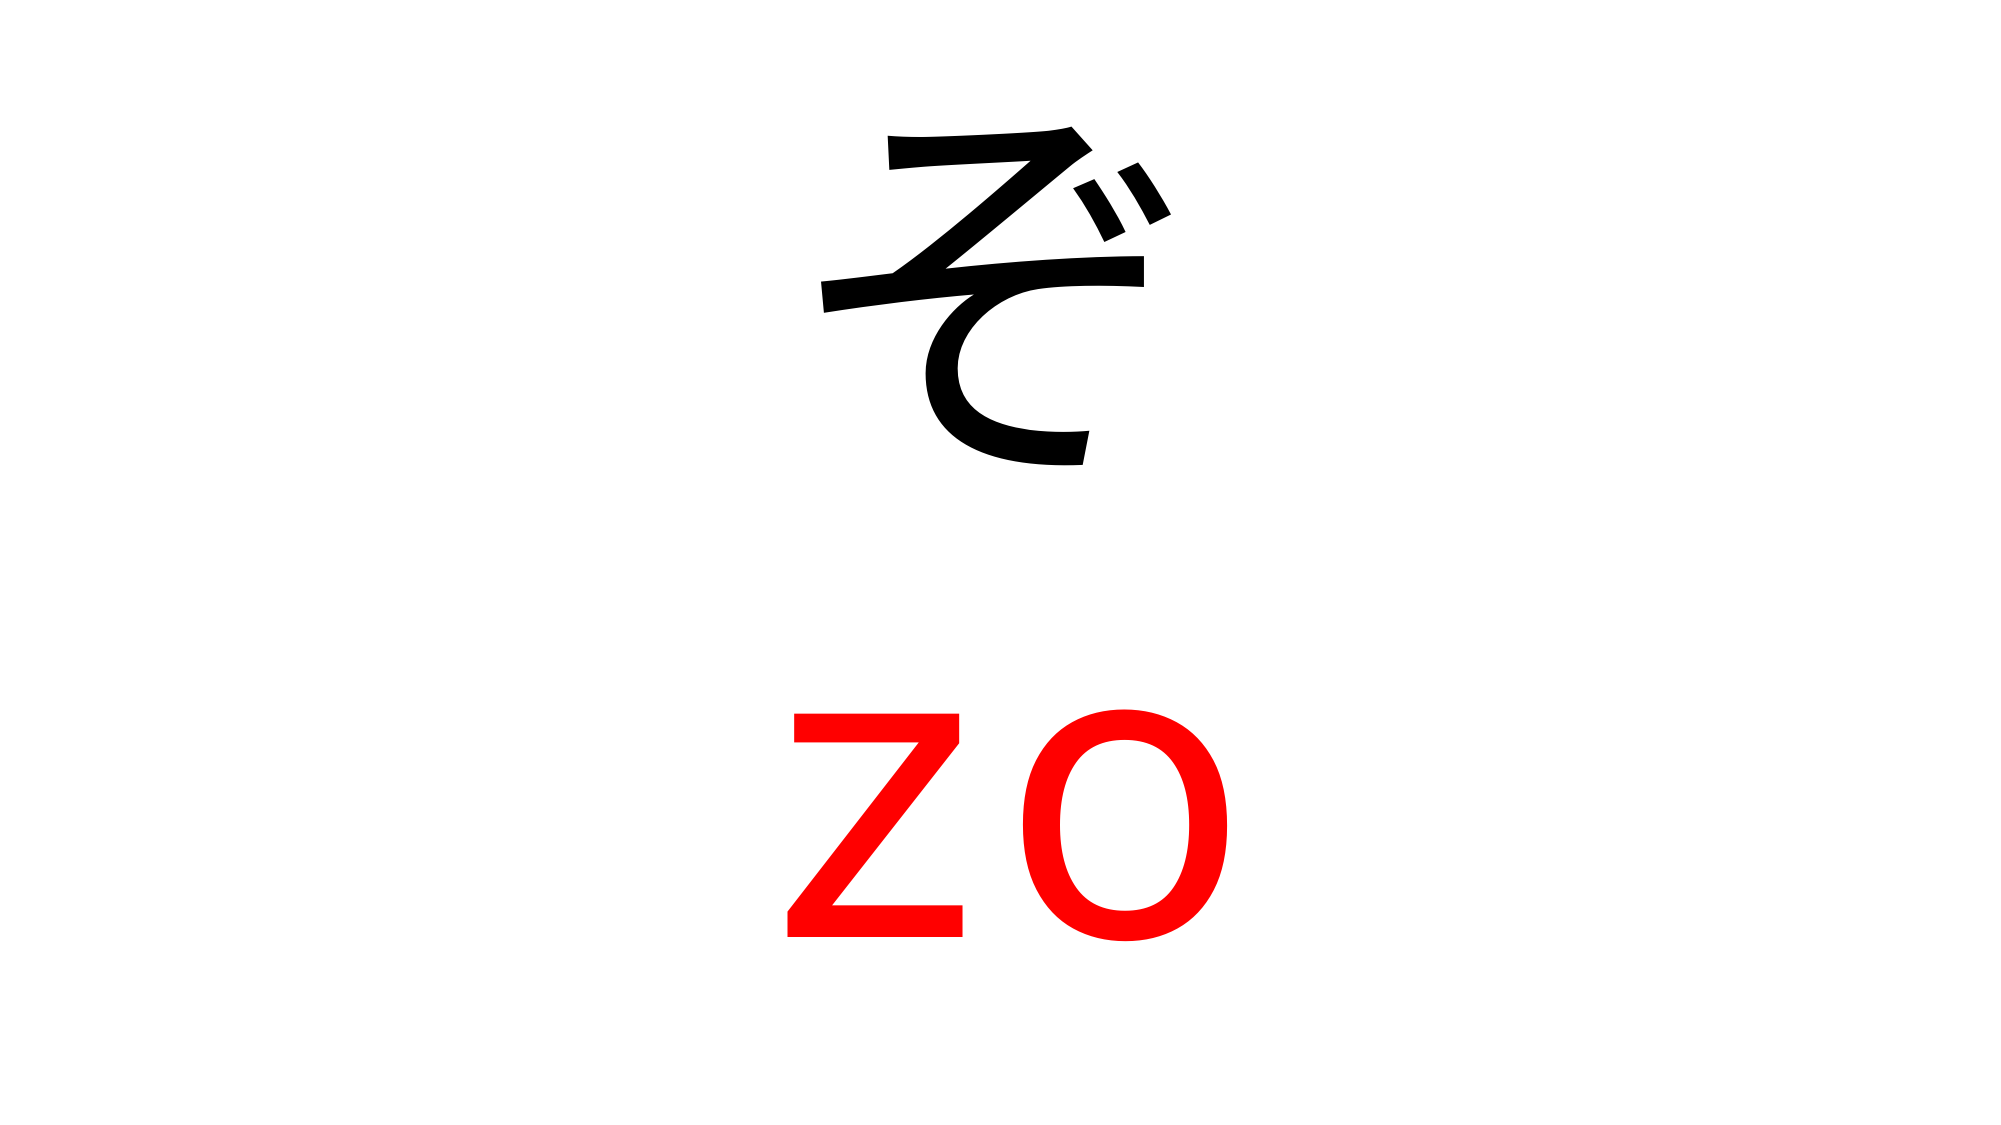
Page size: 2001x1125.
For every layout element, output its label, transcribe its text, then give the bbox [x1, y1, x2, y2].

text_box zo [249, 562, 1750, 1036]
title ぞ [249, 71, 1750, 545]
